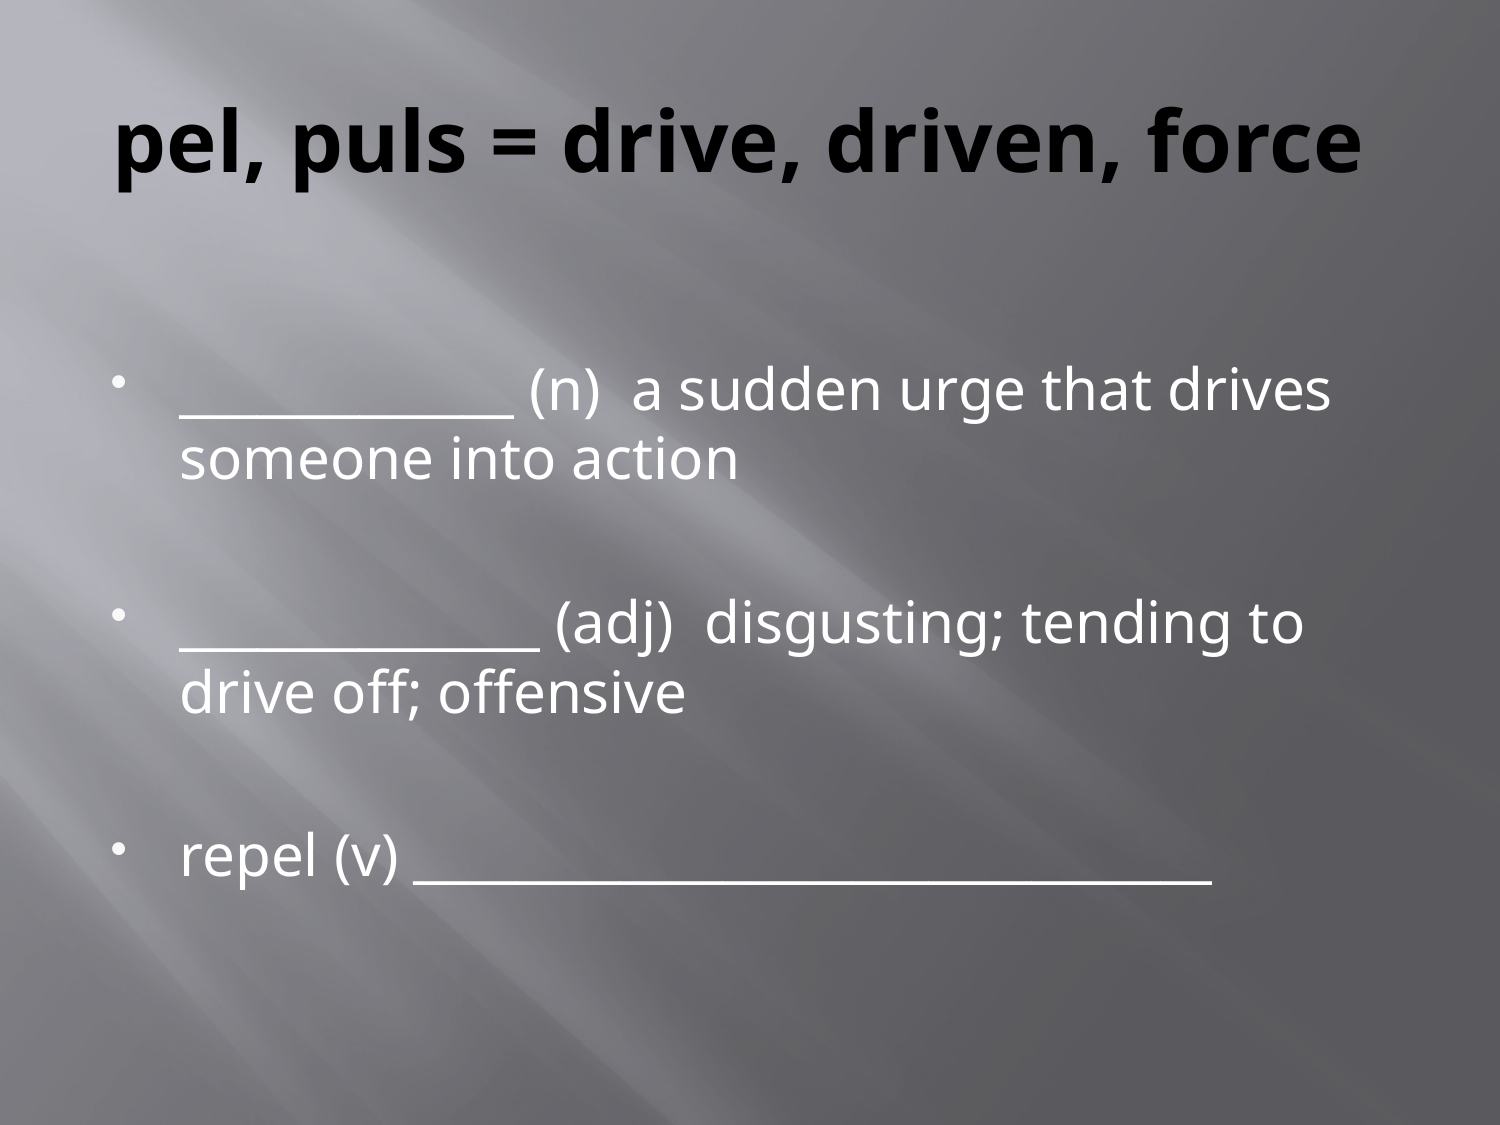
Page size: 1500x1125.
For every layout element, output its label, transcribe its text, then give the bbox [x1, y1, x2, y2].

title pel, puls = drive, driven, force [75, 45, 1425, 233]
list _____________ (n) a sudden urge that drives someone into action ______________ (adj) disgusting; tending to drive off; offensive repel (v) _______________________________ [75, 262, 1425, 1035]
